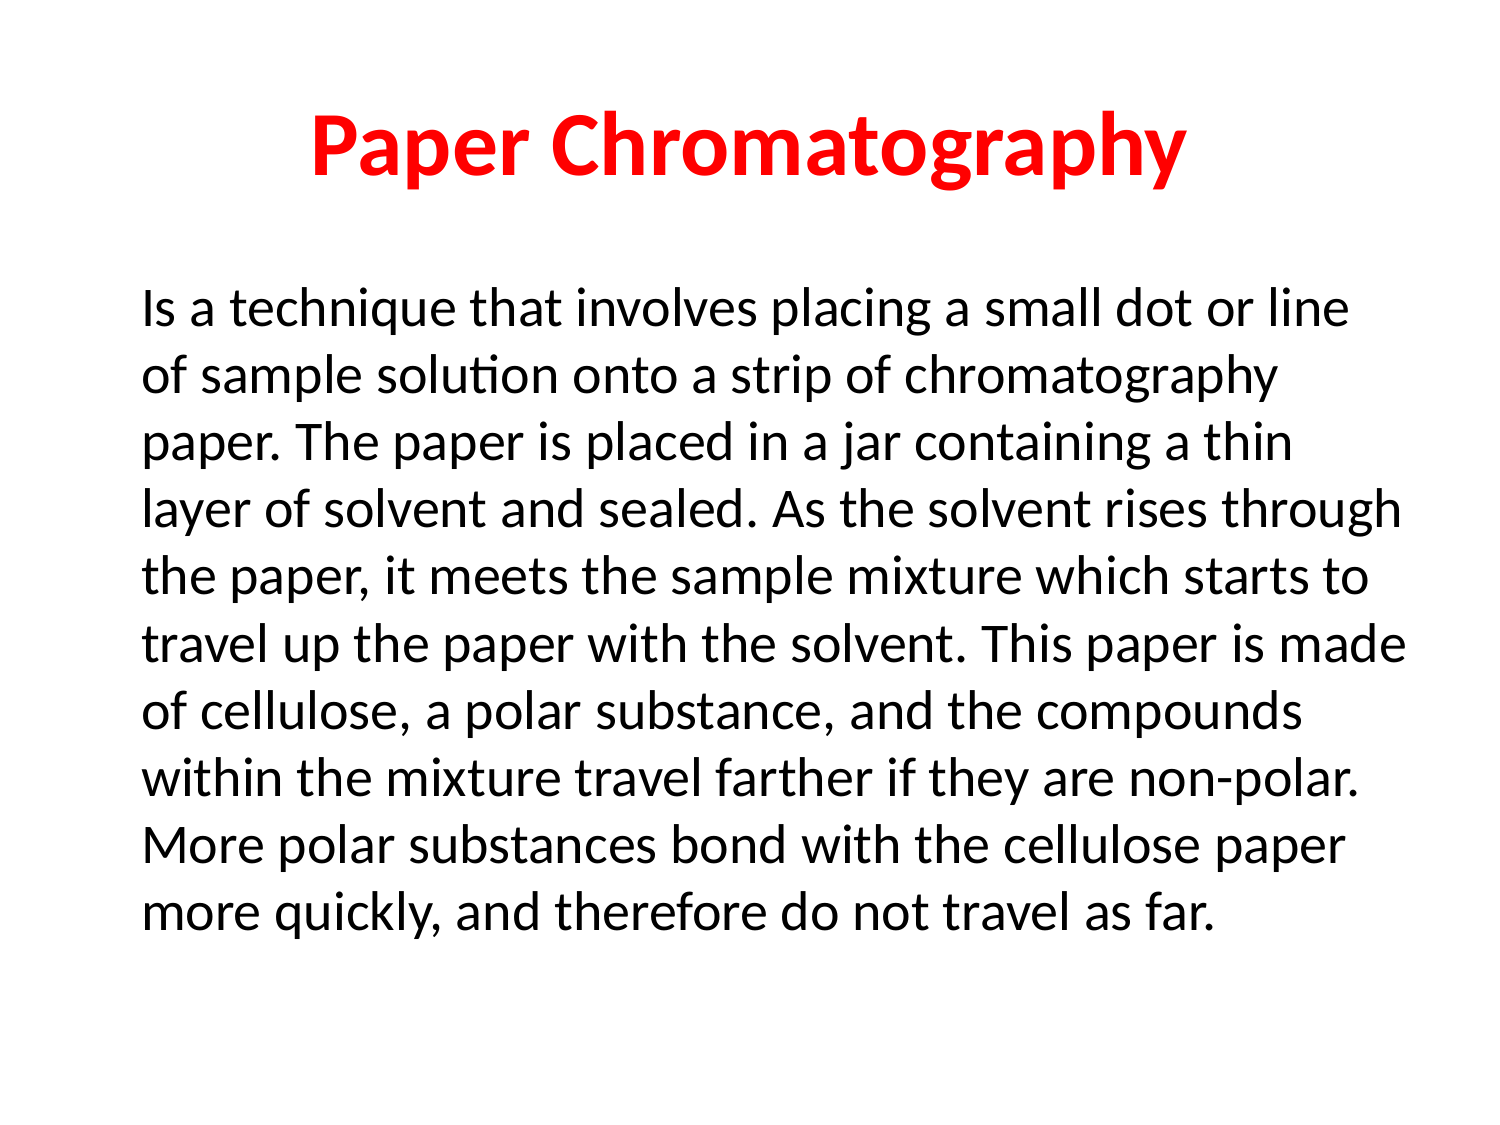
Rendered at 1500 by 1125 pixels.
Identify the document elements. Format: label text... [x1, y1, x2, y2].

title Paper Chromatography [75, 45, 1425, 233]
list Is a technique that involves placing a small dot or line of sample solution onto a strip of chromatography paper. The paper is placed in a jar containing a thin layer of solvent and sealed. As the solvent rises through the paper, it meets the sample mixture which starts to travel up the paper with the solvent. This paper is made of cellulose, a polar substance, and the compounds within the mixture travel farther if they are non-polar. More polar substances bond with the cellulose paper more quickly, and therefore do not travel as far. [75, 262, 1425, 1005]
